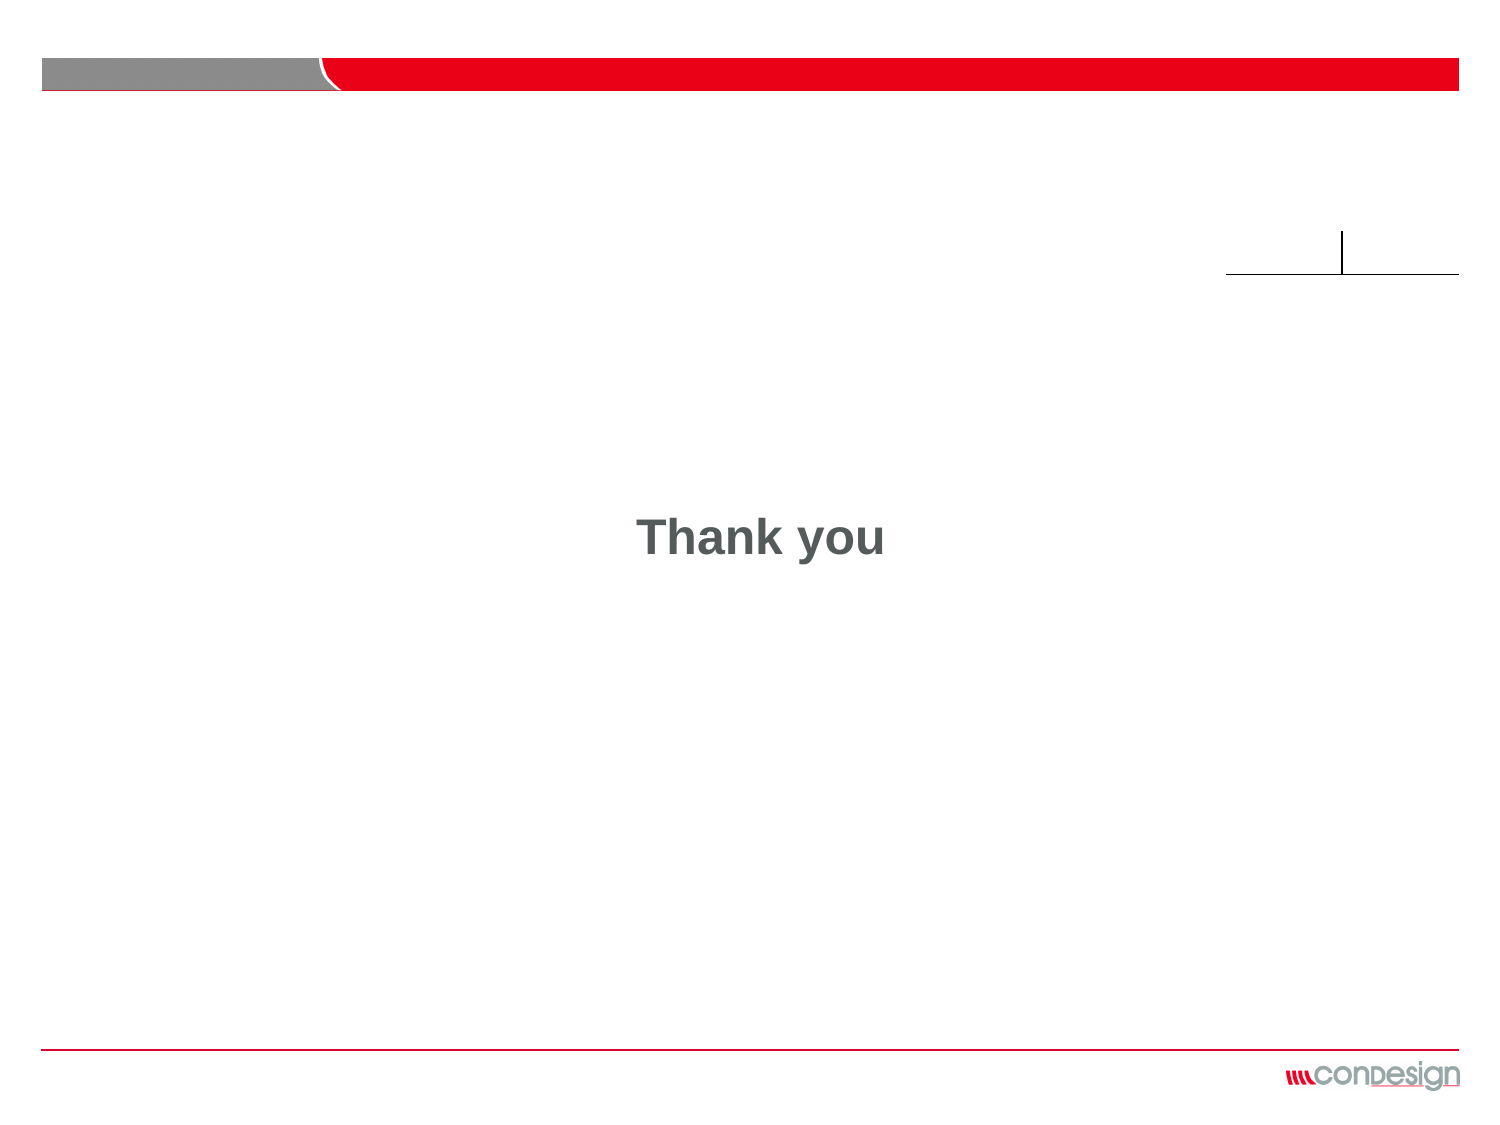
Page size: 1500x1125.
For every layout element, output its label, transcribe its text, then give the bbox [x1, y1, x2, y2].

picture [1286, 1061, 1460, 1091]
list Thank you [117, 337, 1404, 909]
picture [41, 57, 1459, 91]
